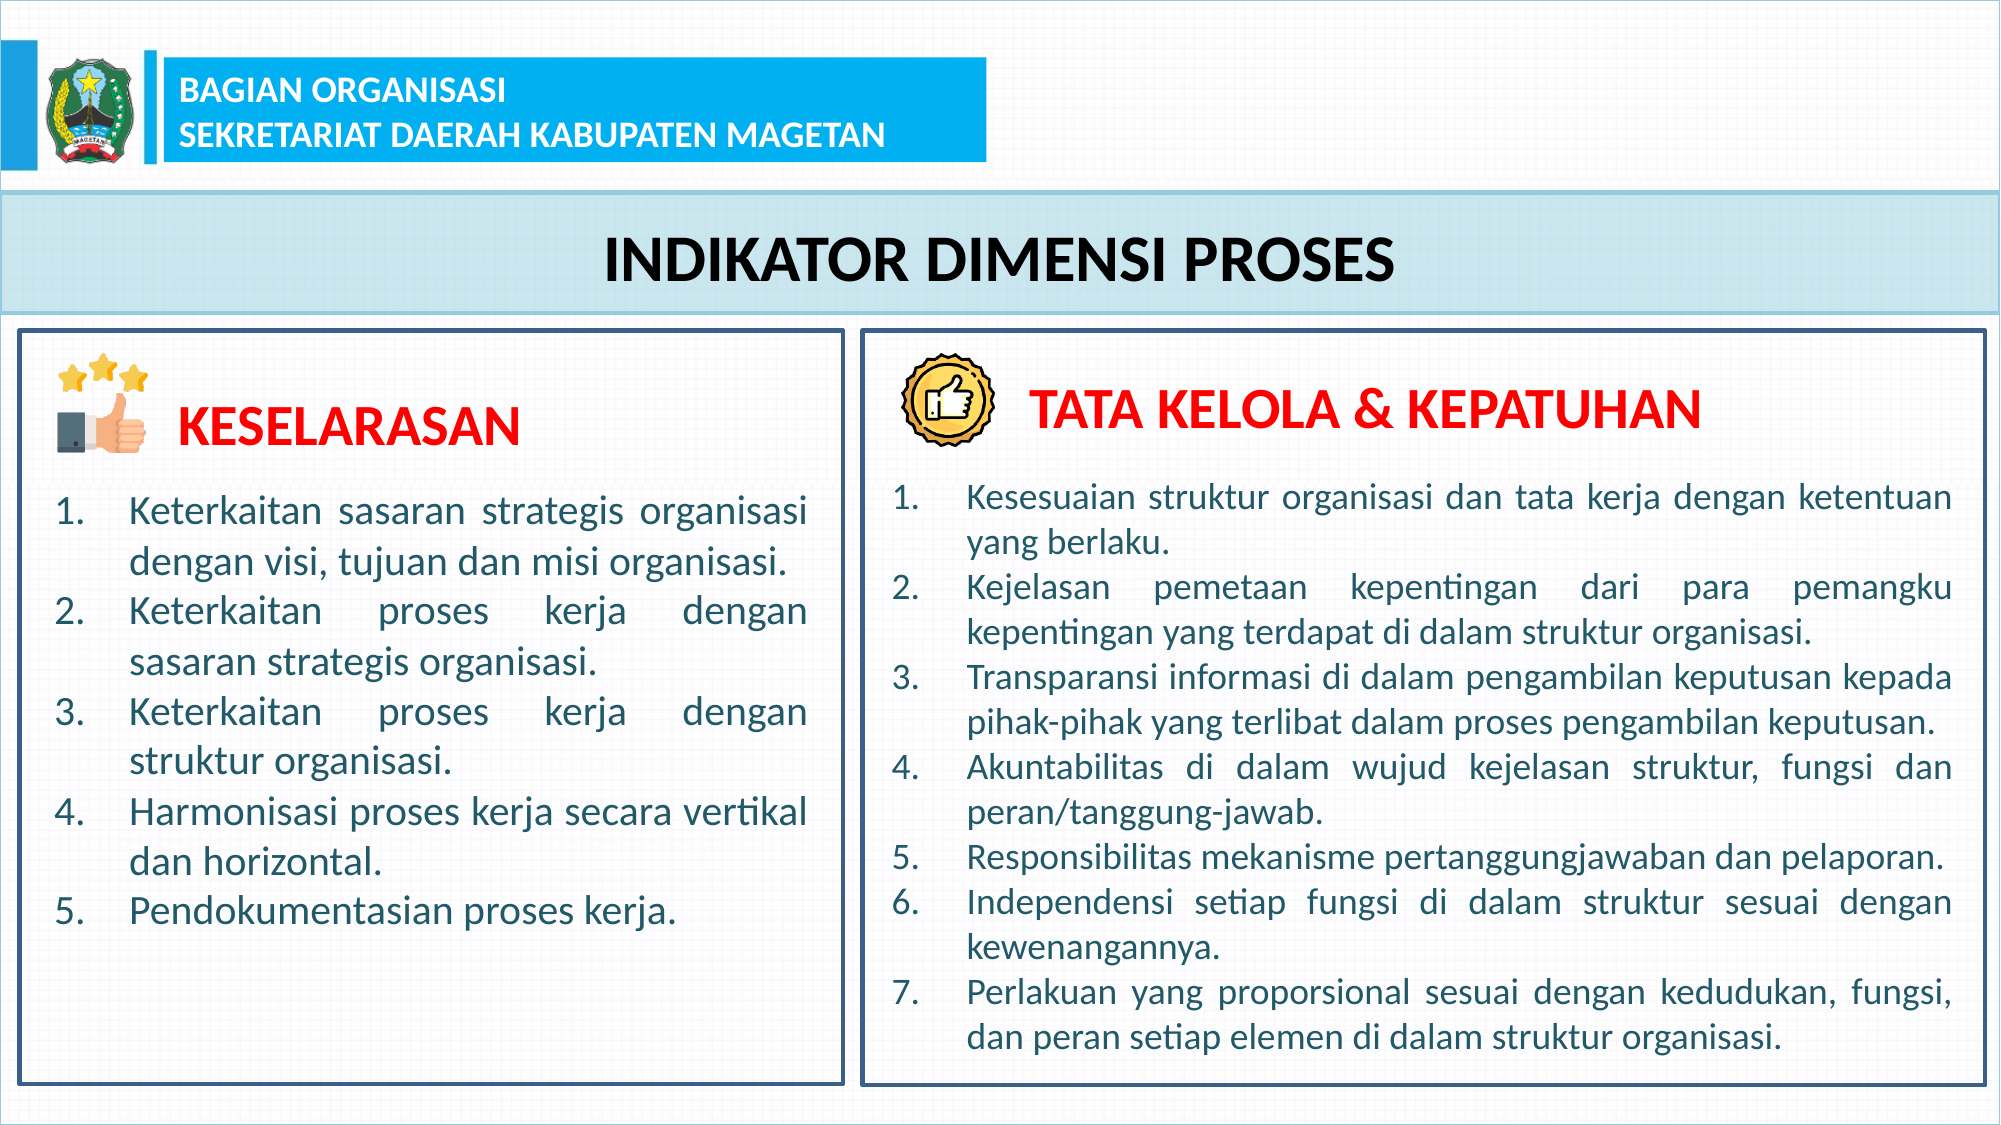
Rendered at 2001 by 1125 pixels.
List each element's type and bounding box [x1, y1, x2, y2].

text_box [862, 330, 1986, 1086]
text_box [0, 0, 2000, 1125]
picture [901, 353, 996, 448]
text_box [19, 330, 844, 1085]
picture [6, 47, 174, 174]
picture [53, 353, 153, 453]
